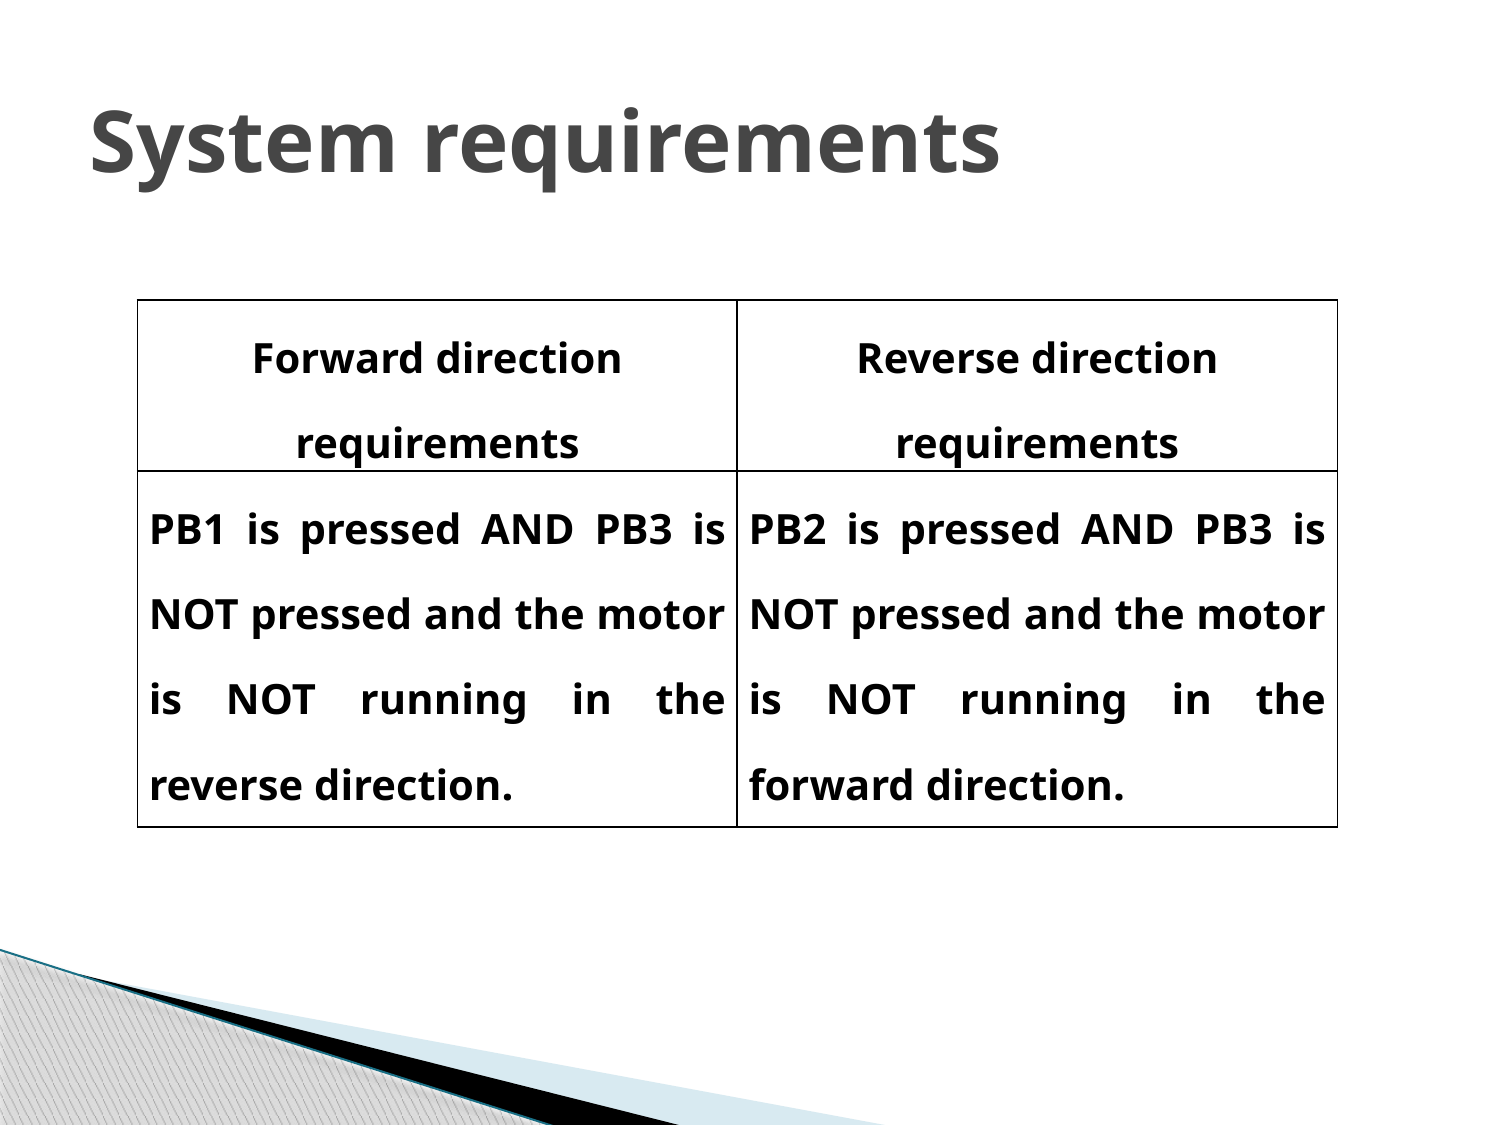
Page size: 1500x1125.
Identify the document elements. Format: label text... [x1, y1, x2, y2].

table_header Forward direction requirements [138, 301, 736, 470]
table_cell PB1 is pressed AND PB3 is NOT pressed and the motor is NOT running in the reverse direction. [138, 472, 736, 826]
table_cell PB2 is pressed AND PB3 is NOT pressed and the motor is NOT running in the forward direction. [738, 472, 1337, 826]
table_header Reverse direction requirements [738, 301, 1337, 470]
title System requirements [75, 45, 1425, 233]
